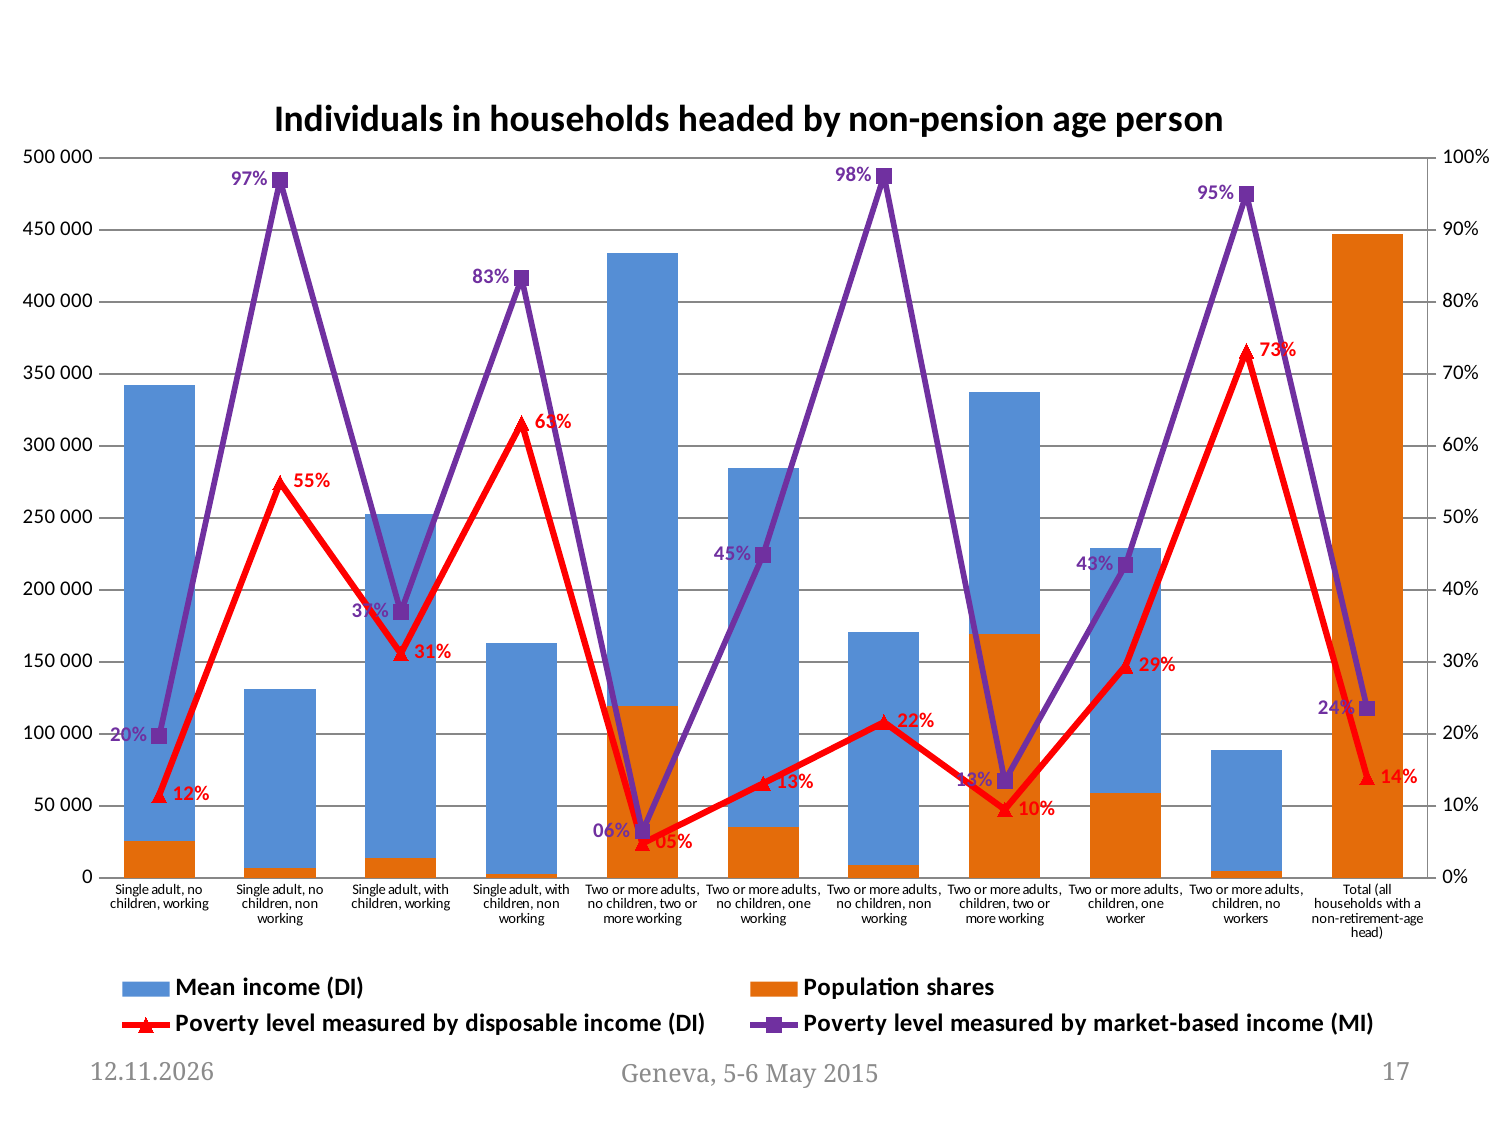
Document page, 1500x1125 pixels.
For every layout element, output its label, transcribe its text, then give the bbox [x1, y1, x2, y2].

footer Geneva, 5-6 May 2015 [512, 1069, 988, 1103]
slide_number 17 [1074, 1069, 1425, 1103]
chart [0, 63, 1500, 1062]
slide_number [75, 1069, 425, 1103]
